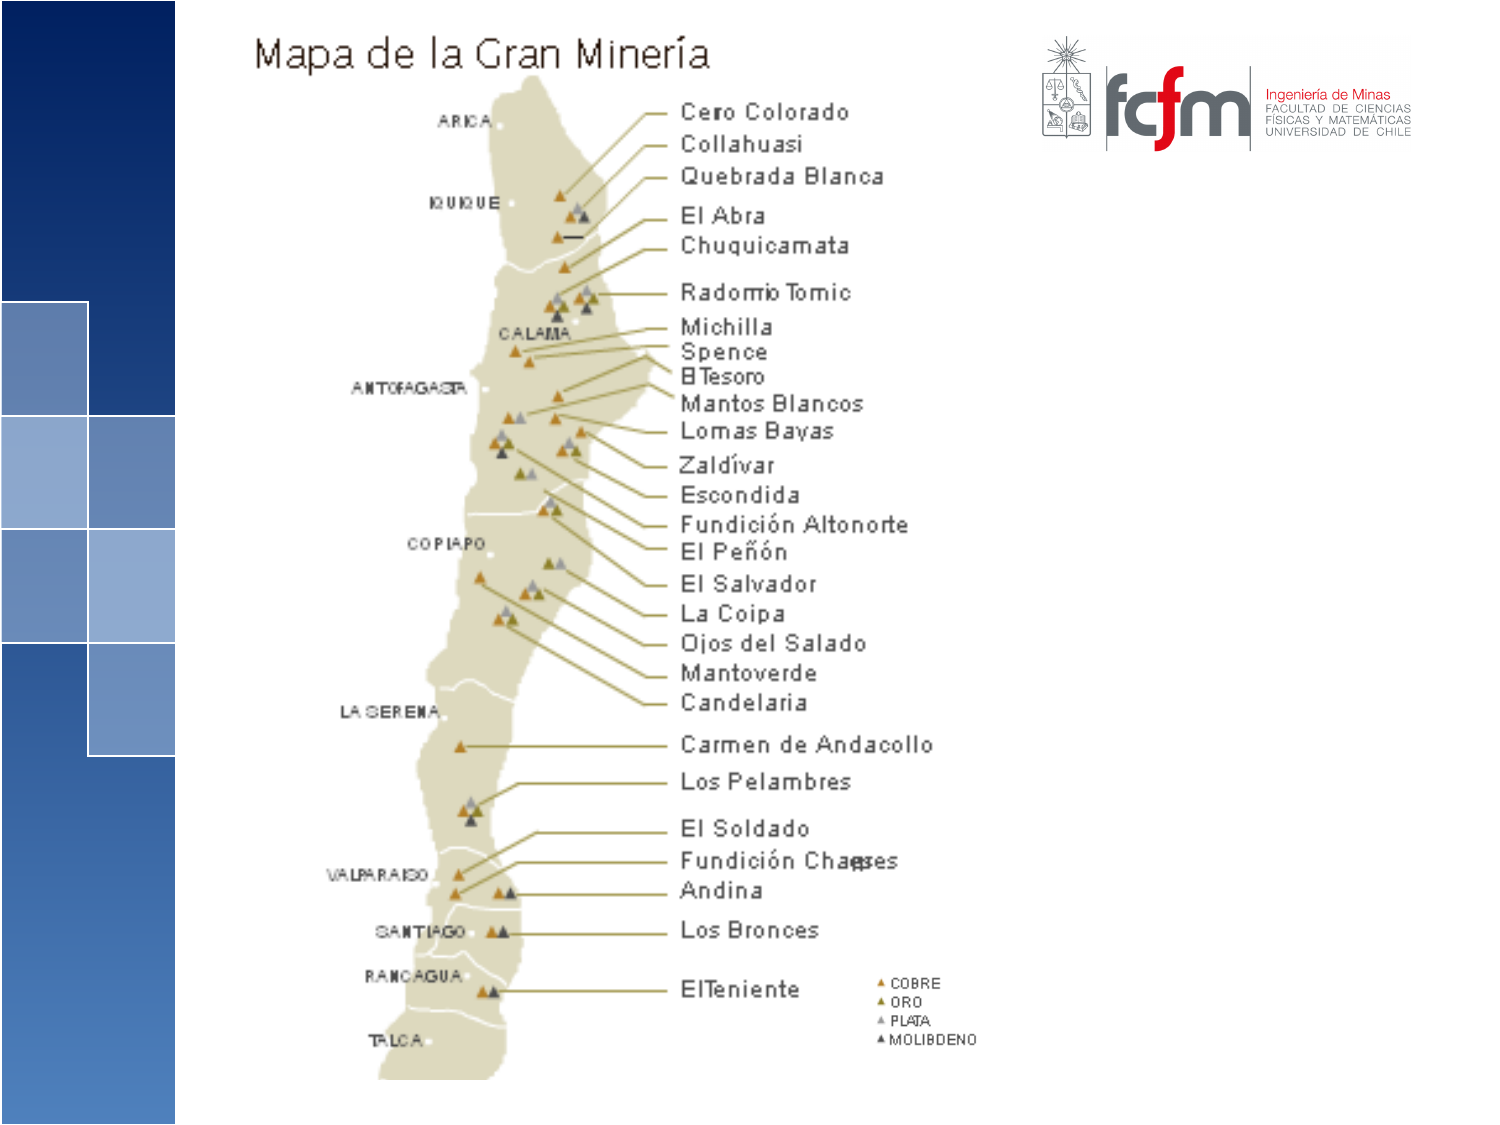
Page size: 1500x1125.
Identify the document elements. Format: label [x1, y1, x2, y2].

text_box [0, 0, 176, 1125]
picture [210, 23, 1008, 1080]
picture [1042, 34, 1411, 153]
